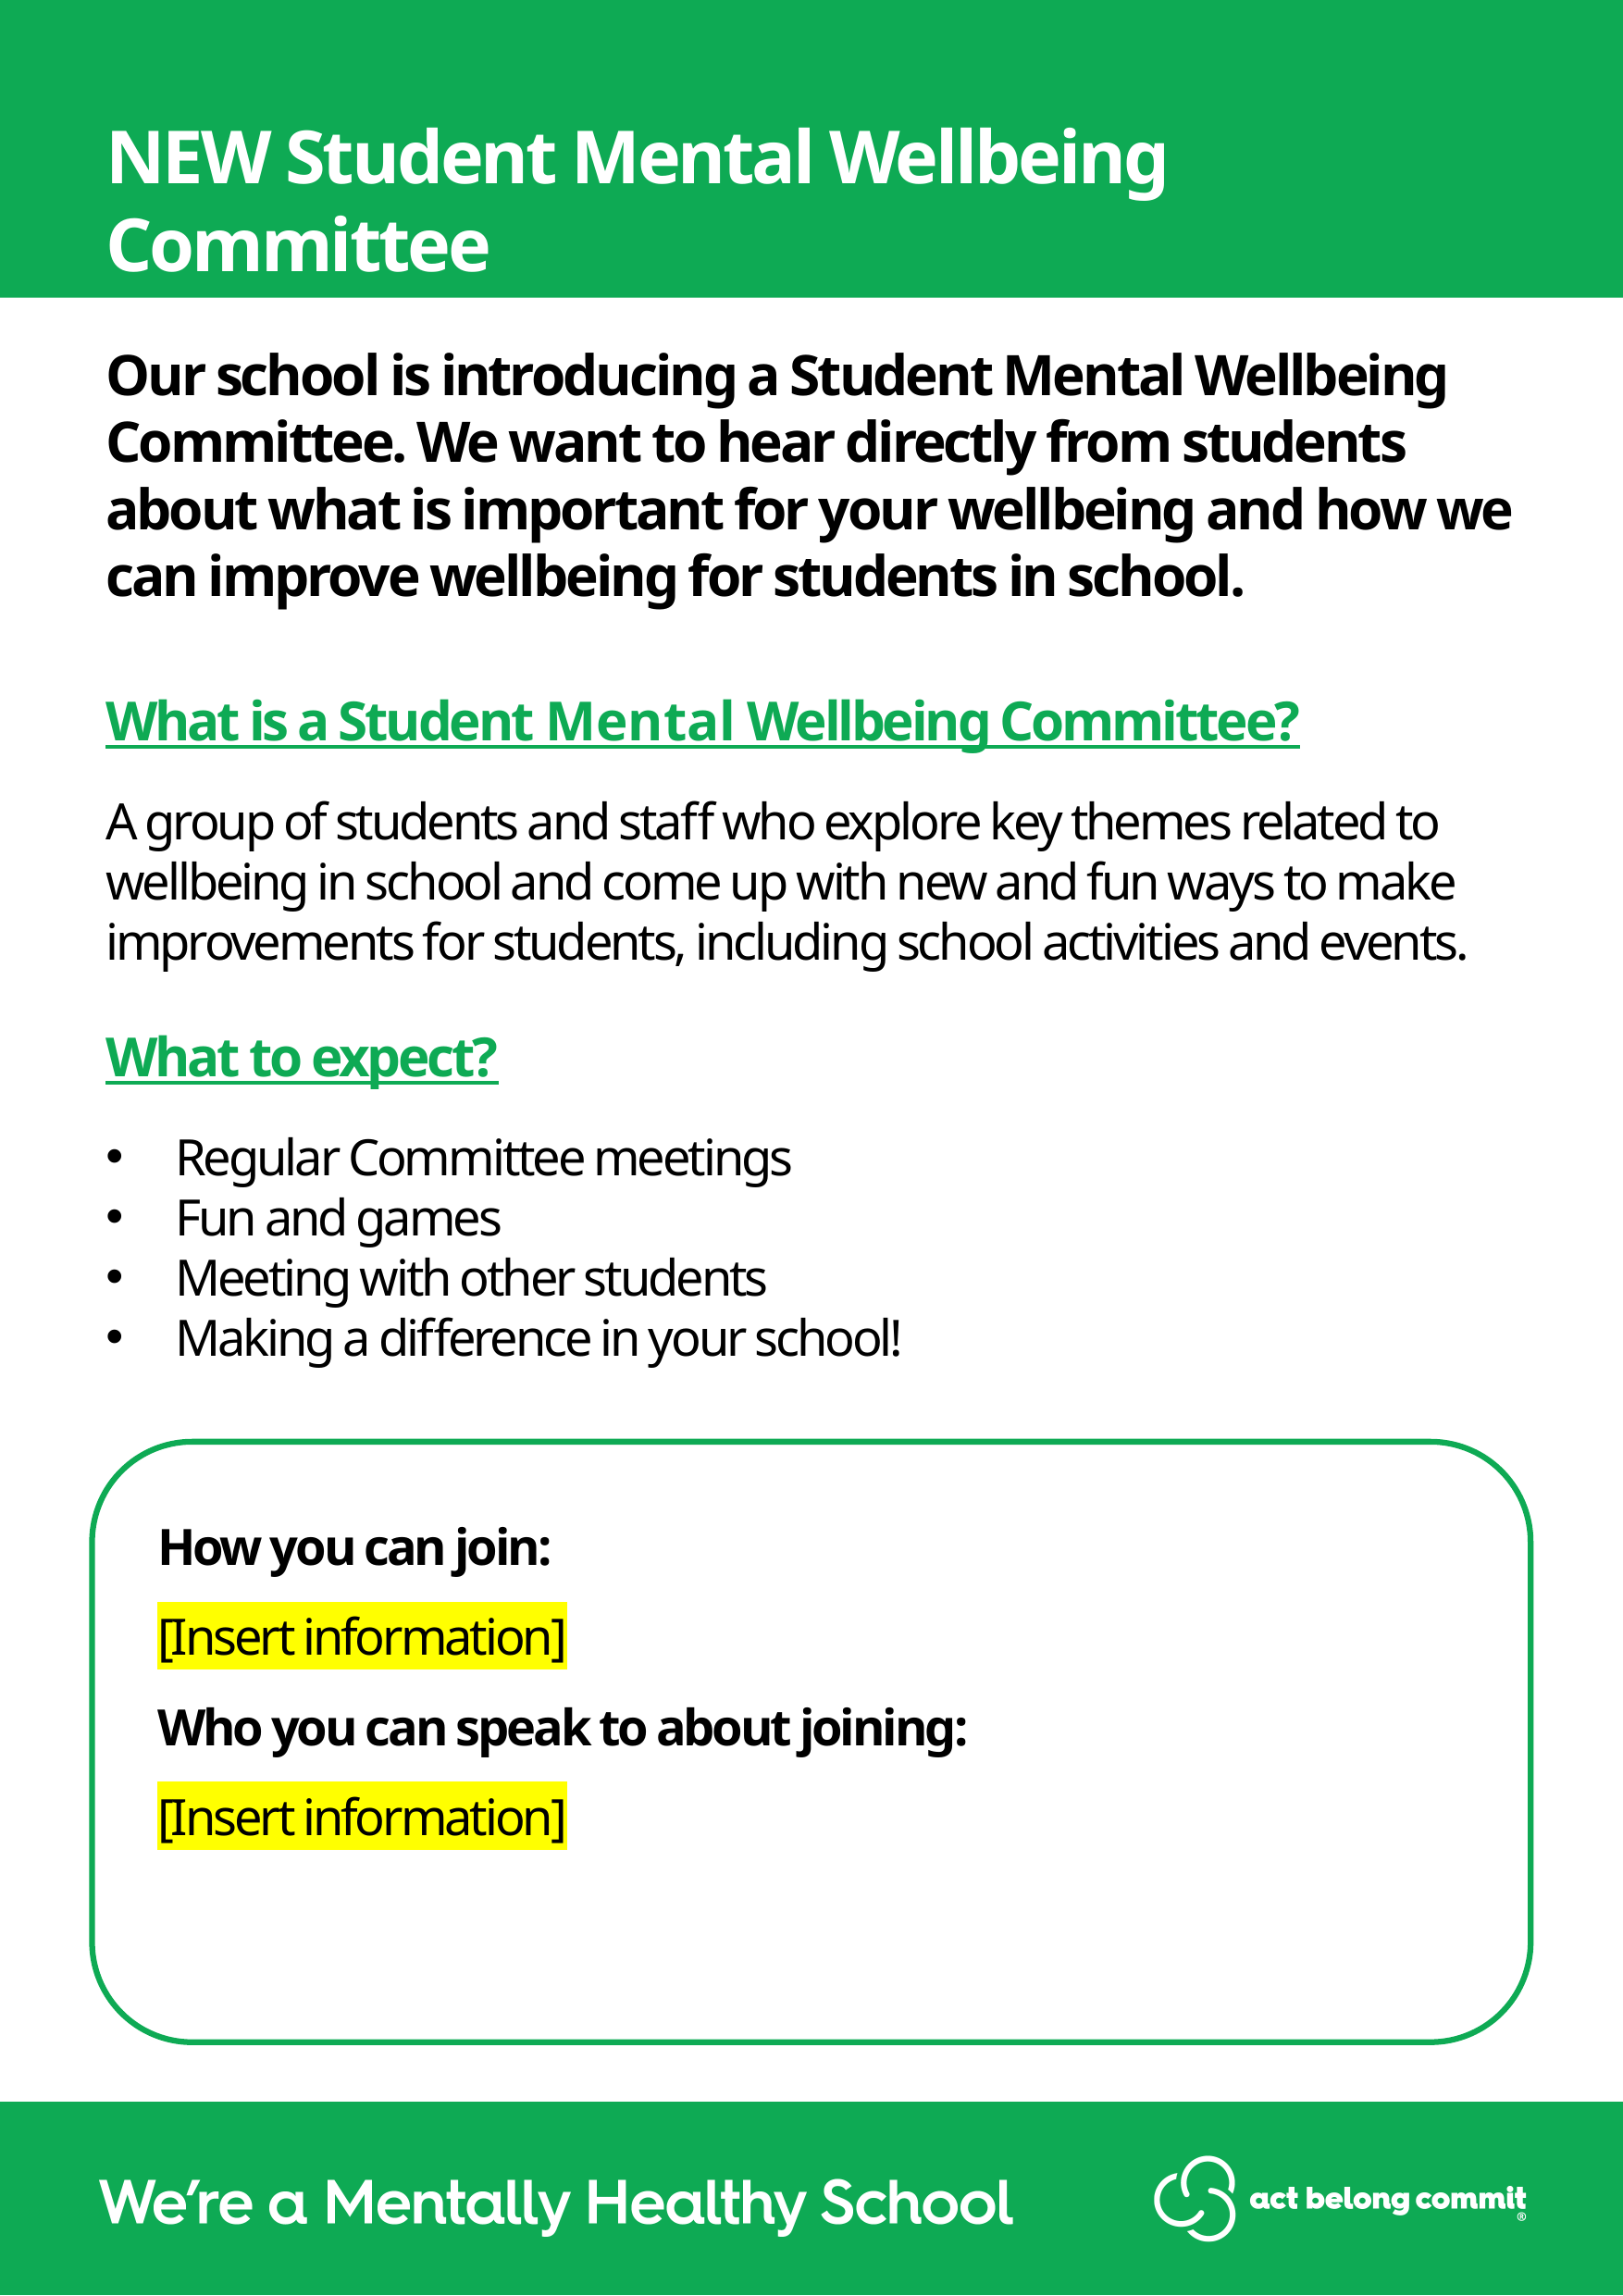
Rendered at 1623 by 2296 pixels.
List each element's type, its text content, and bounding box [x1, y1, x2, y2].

text_box [0, 0, 1623, 299]
text_box Our school is introducing a Student Mental Wellbeing Committee. We want to hear directly from students about what is important for your wellbeing and how we can improve wellbeing for students in school. [92, 332, 1531, 614]
text_box NEW Student Mental Wellbeing Committee [92, 104, 1531, 293]
picture [0, 2101, 1623, 2296]
text_box What to expect? Regular Committee meetings Fun and games Meeting with other students Making a difference in your school! [92, 1015, 1545, 1373]
text_box [90, 1440, 1532, 2044]
text_box How you can join: [Insert information] Who you can speak to about joining: [Insert information] [143, 1478, 1480, 1853]
text_box What is a Student Mental Wellbeing Committee? A group of students and staff who explore key themes related to wellbeing in school and come up with new and fun ways to make improvements for students, including school activities and events. [92, 679, 1545, 977]
